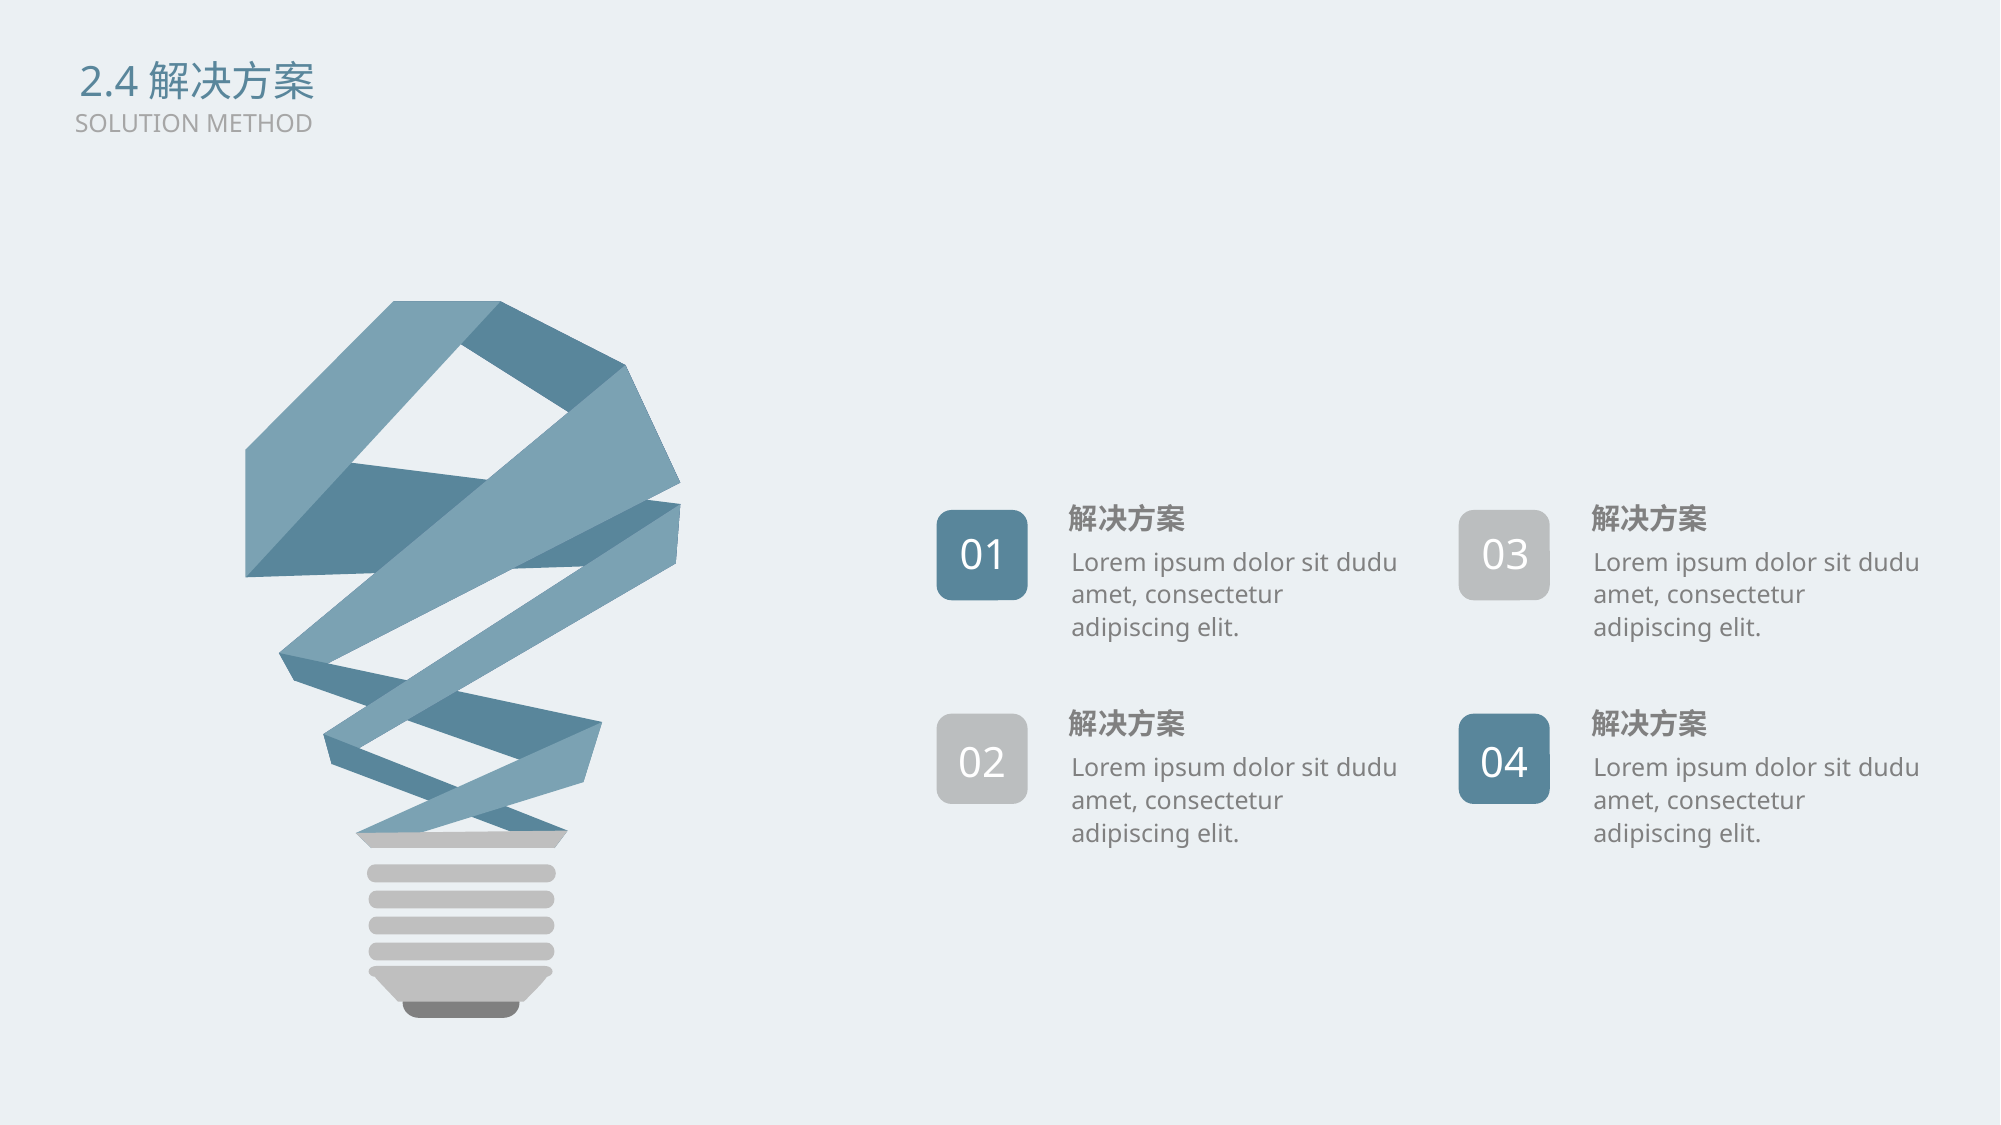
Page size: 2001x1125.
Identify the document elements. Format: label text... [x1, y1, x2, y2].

text_box 04 [1460, 734, 1549, 797]
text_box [1054, 492, 1419, 626]
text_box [1576, 697, 1941, 824]
text_box [937, 797, 1027, 806]
text_box 03 [1461, 526, 1550, 589]
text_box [245, 301, 681, 1018]
text_box [935, 508, 1029, 602]
text_box 01 [939, 526, 1028, 589]
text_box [1576, 492, 1941, 626]
text_box 2.4解决方案 [64, 47, 331, 113]
text_box [1457, 712, 1551, 806]
text_box 02 [937, 734, 1027, 797]
text_box [935, 712, 1029, 796]
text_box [1054, 697, 1419, 824]
text_box [1457, 508, 1551, 602]
text_box SOLUTION METHOD [60, 100, 329, 145]
